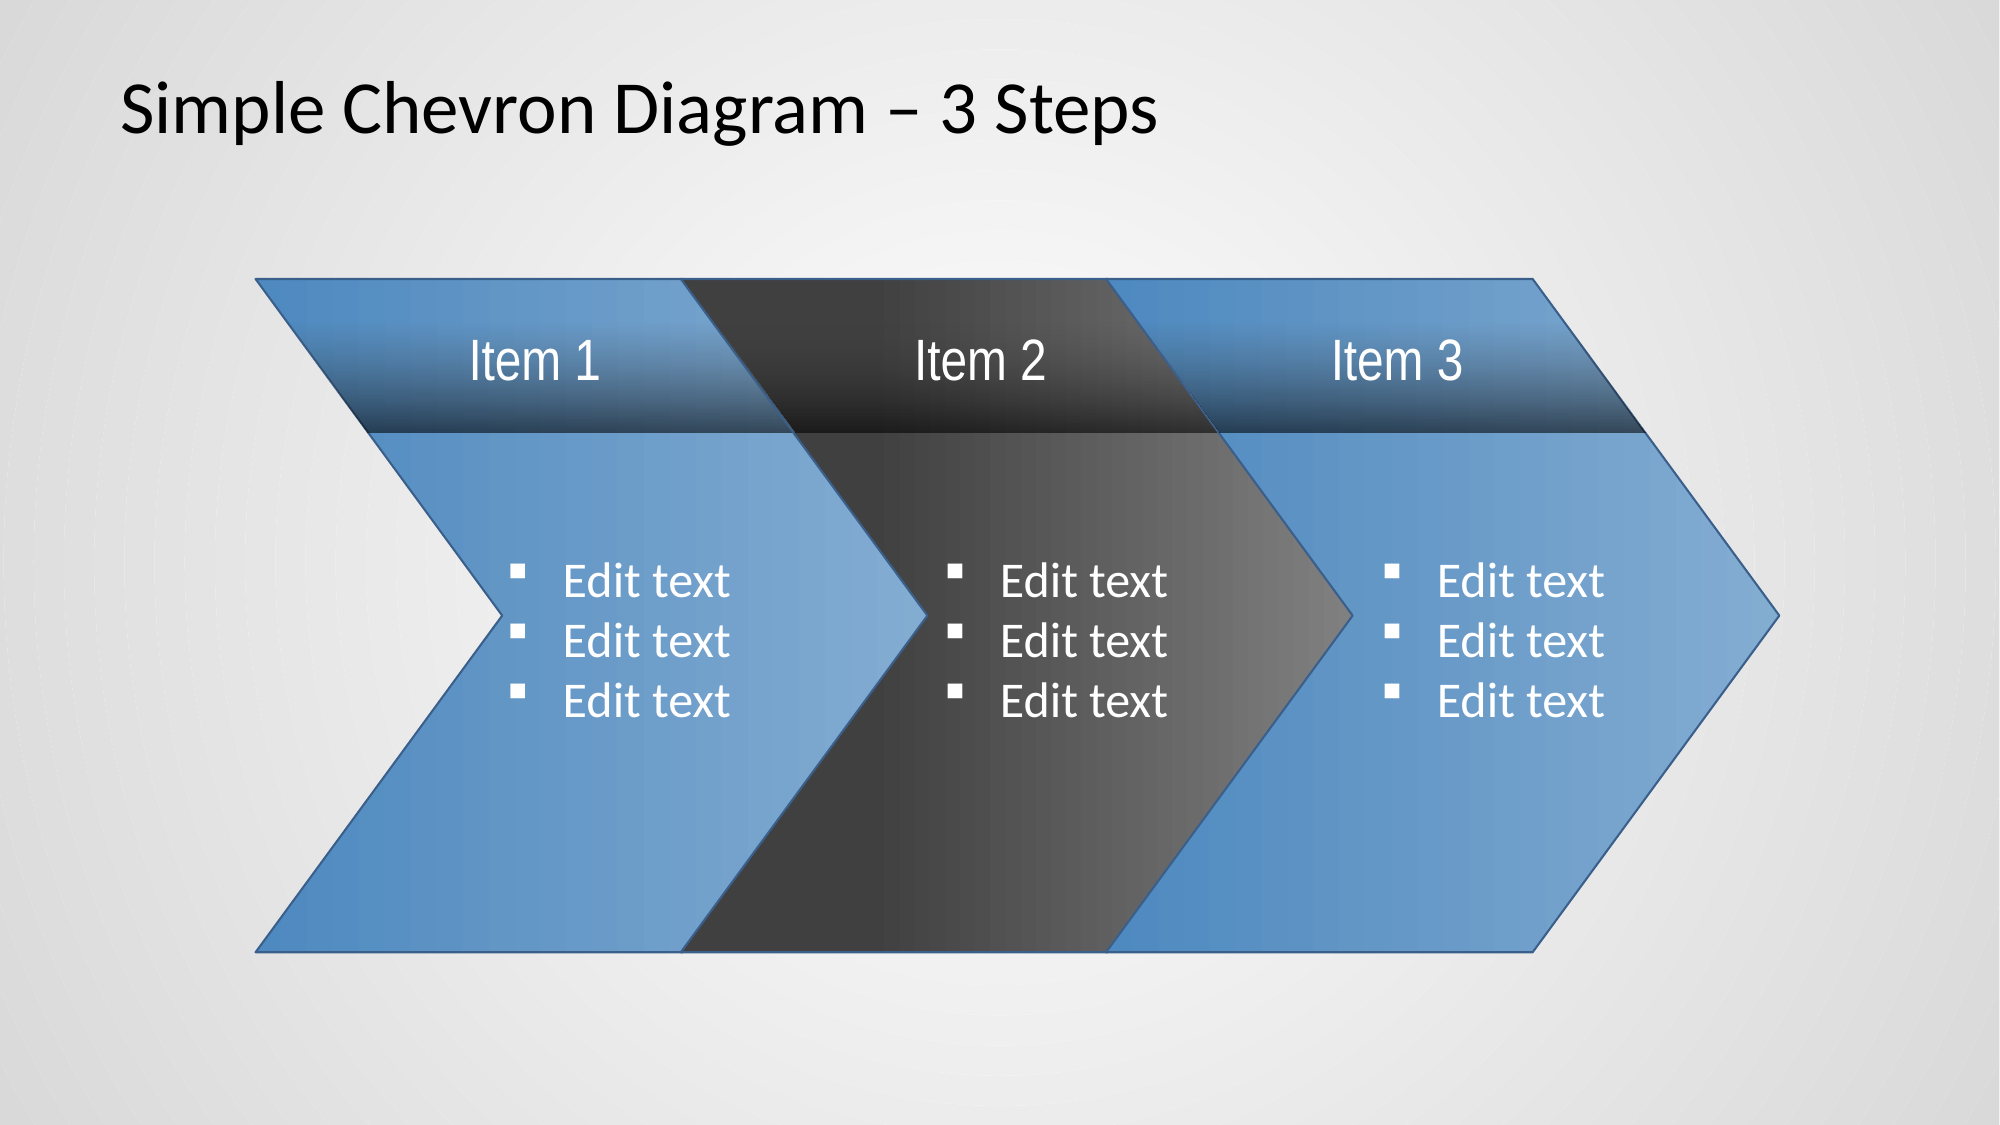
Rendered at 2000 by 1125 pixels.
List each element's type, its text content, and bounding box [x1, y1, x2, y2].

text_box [255, 278, 679, 953]
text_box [1105, 278, 1780, 953]
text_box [680, 278, 1104, 953]
title Simple Chevron Diagram – 3 Steps [99, 45, 1900, 162]
